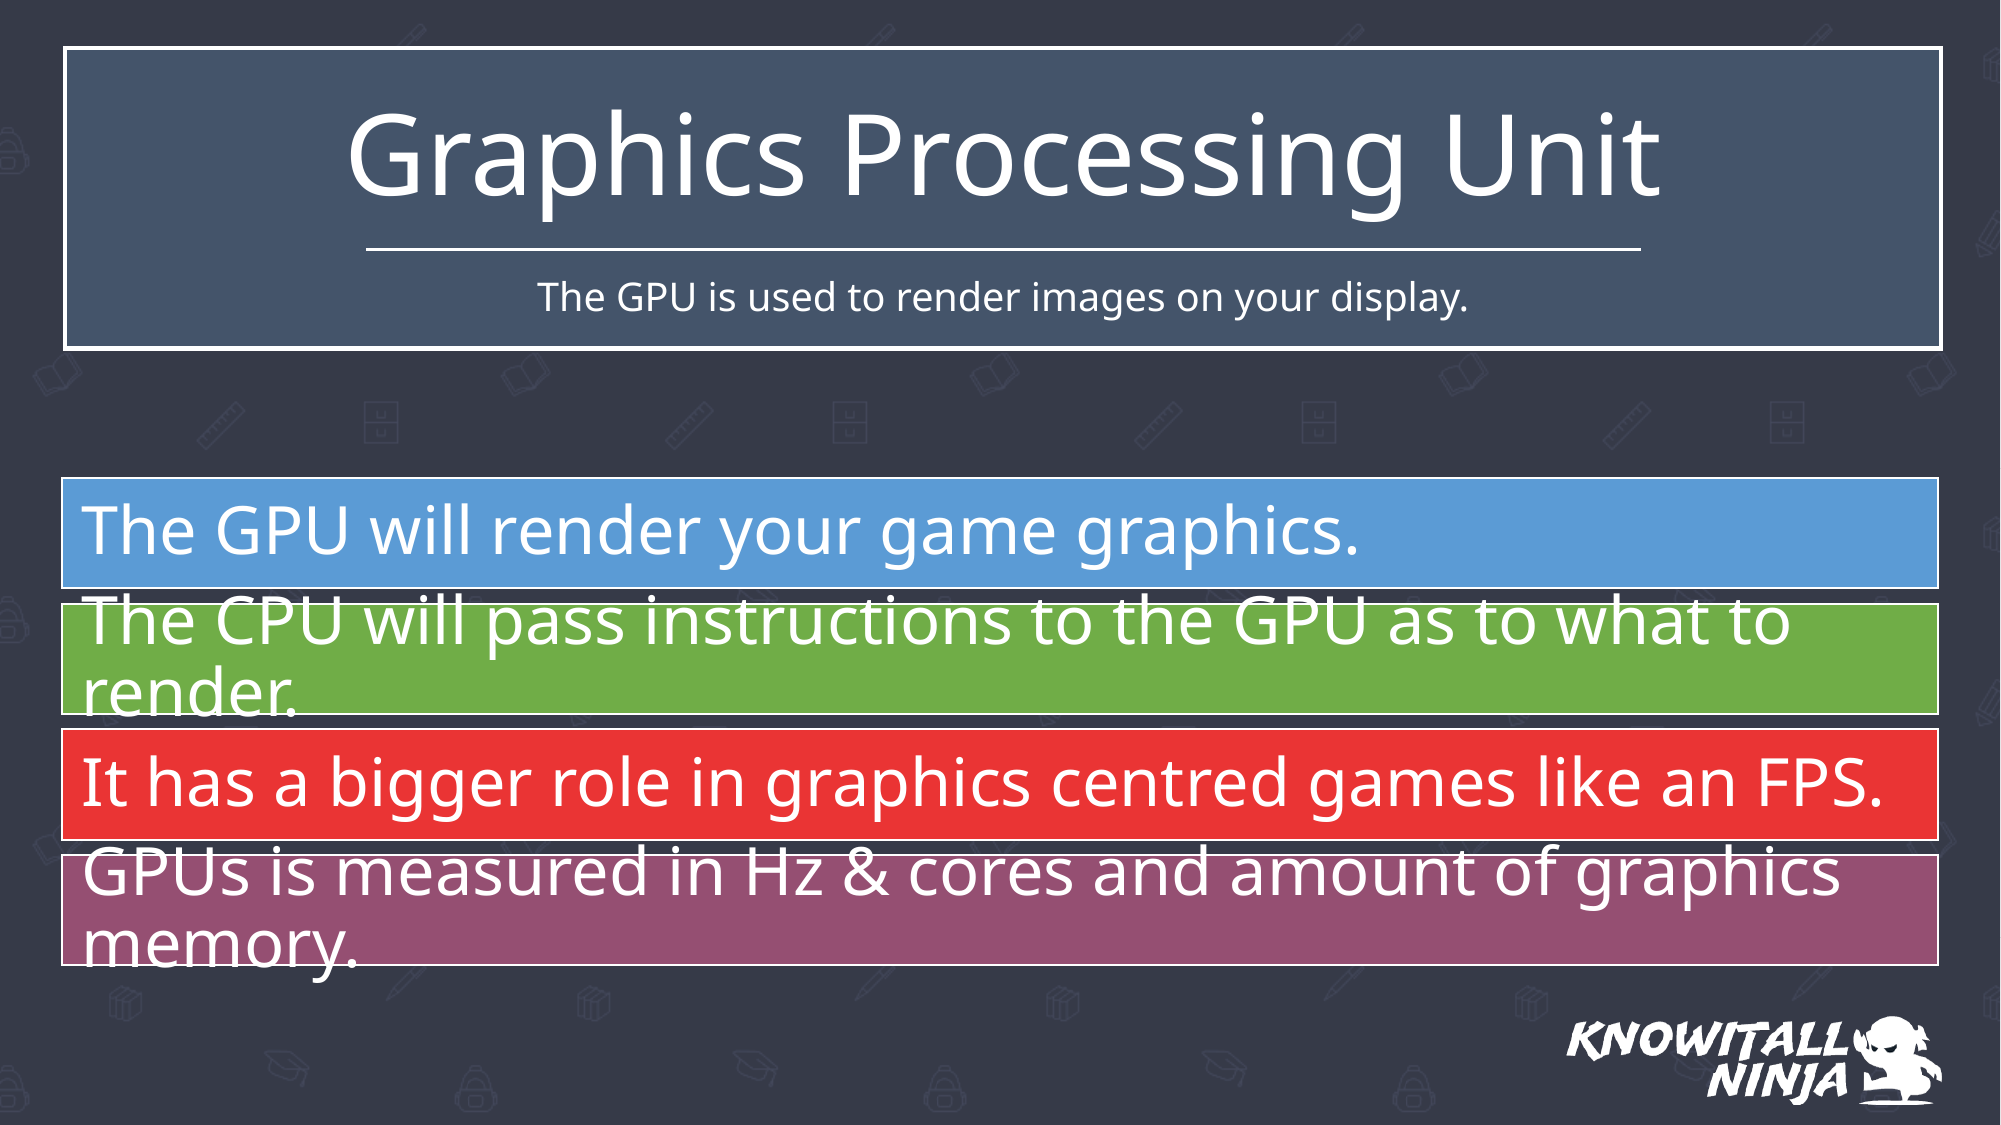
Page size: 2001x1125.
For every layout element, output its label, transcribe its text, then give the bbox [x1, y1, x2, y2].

title Graphics Processing Unit [140, 48, 1866, 269]
picture [0, 0, 2001, 1125]
list The GPU is used to render images on your display. [140, 269, 1866, 349]
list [61, 451, 1939, 992]
